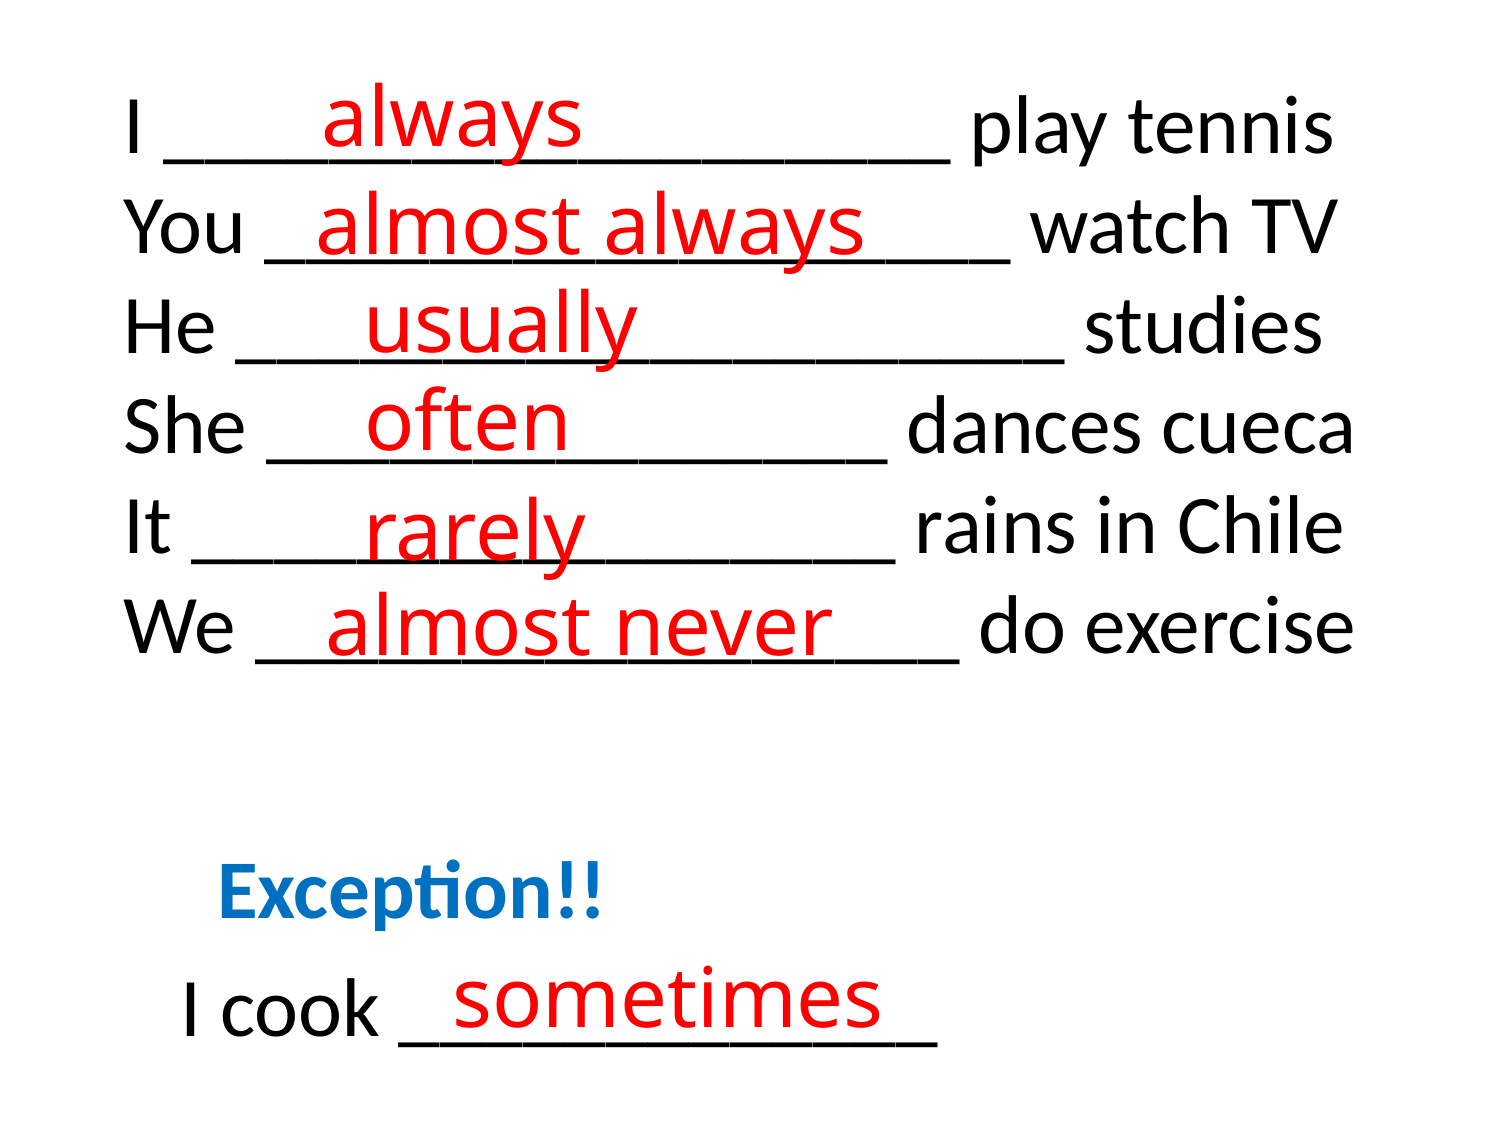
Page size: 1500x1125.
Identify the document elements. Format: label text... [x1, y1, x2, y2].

text_box almost always [301, 164, 1125, 280]
text_box sometimes [438, 937, 1055, 1052]
text_box usually [348, 261, 842, 377]
text_box always [306, 55, 800, 164]
text_box Exception!! [202, 827, 1298, 943]
text_box often [349, 359, 843, 475]
text_box I cook _____________ [165, 945, 1261, 1061]
text_box rarely [348, 470, 842, 564]
text_box I ___________________ play tennis You __________________ watch TV He ____________________ studies She _______________ dances cueca It _________________ rains in Chile We _________________ do exercise [109, 63, 1391, 778]
text_box almost never [310, 564, 928, 680]
